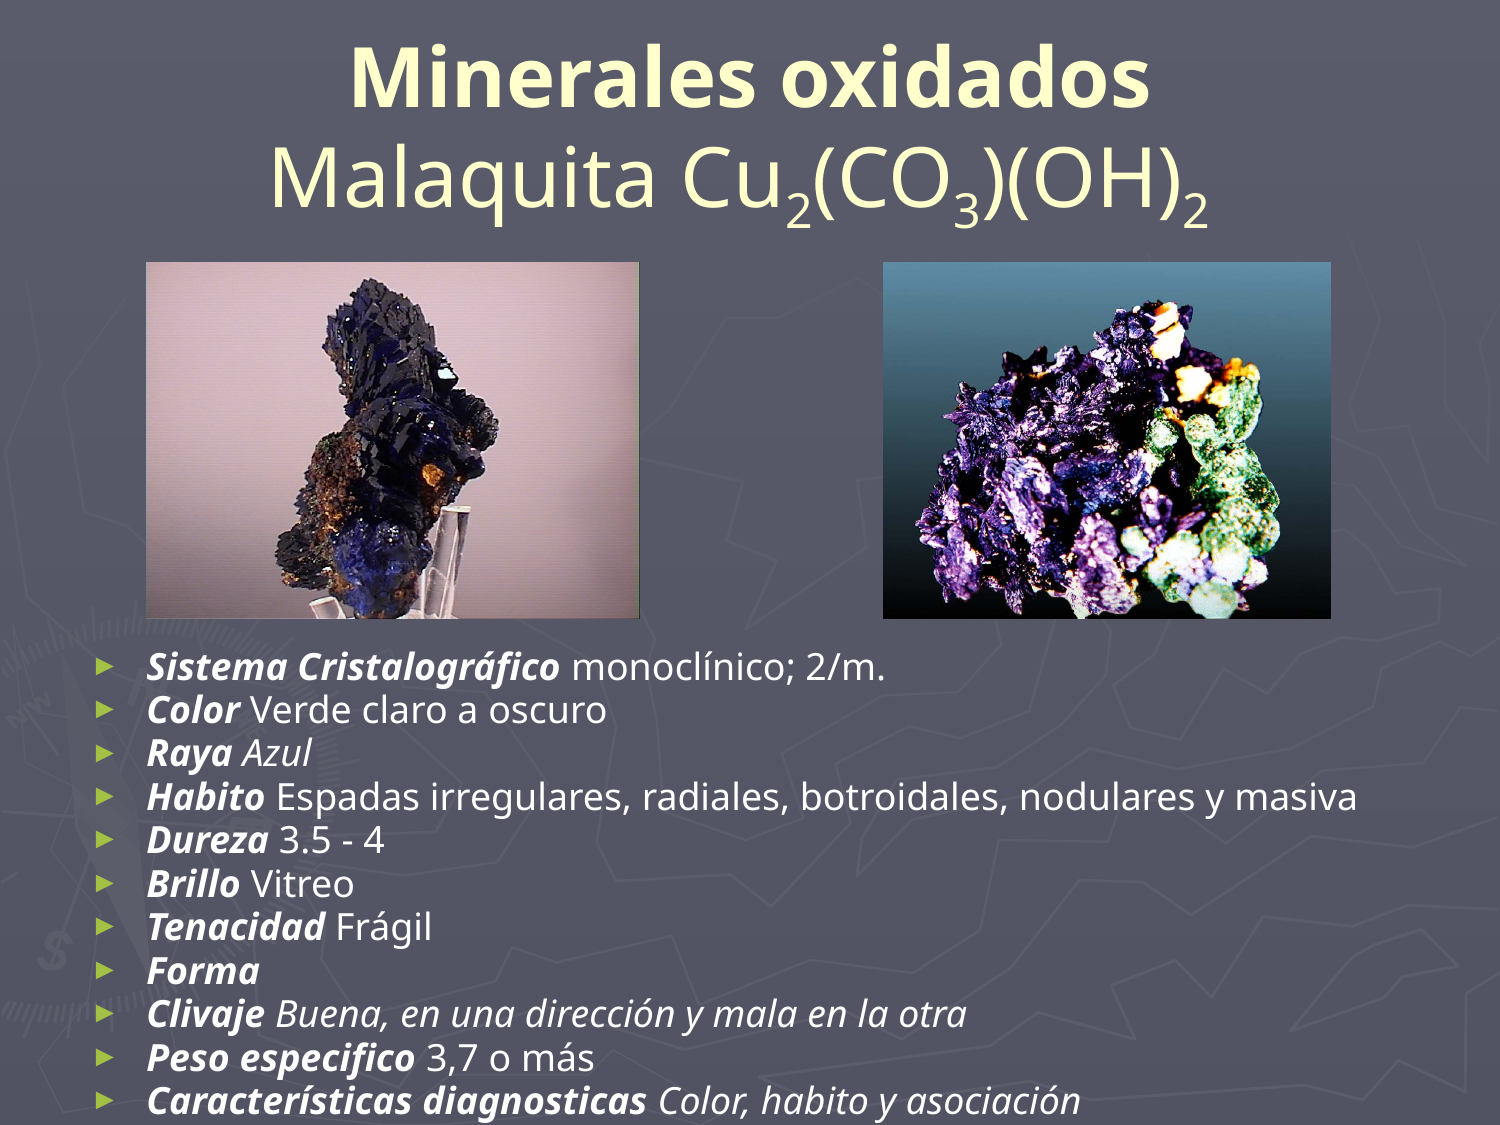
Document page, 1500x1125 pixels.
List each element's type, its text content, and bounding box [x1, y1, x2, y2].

title Minerales oxidados Malaquita Cu2(CO3)(OH)2 [49, 37, 1451, 226]
list Sistema Cristalográfico monoclínico; 2/m. Color Verde claro a oscuro Raya Azul Habito Espadas irregulares, radiales, botroidales, nodulares y masiva Dureza 3.5 - 4 Brillo Vitreo Tenacidad Frágil Forma Clivaje Buena, en una dirección y mala en la otra Peso especifico 3,7 o más Características diagnosticas Color, habito y asociación [74, 643, 1426, 1048]
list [883, 262, 1331, 620]
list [146, 262, 641, 620]
